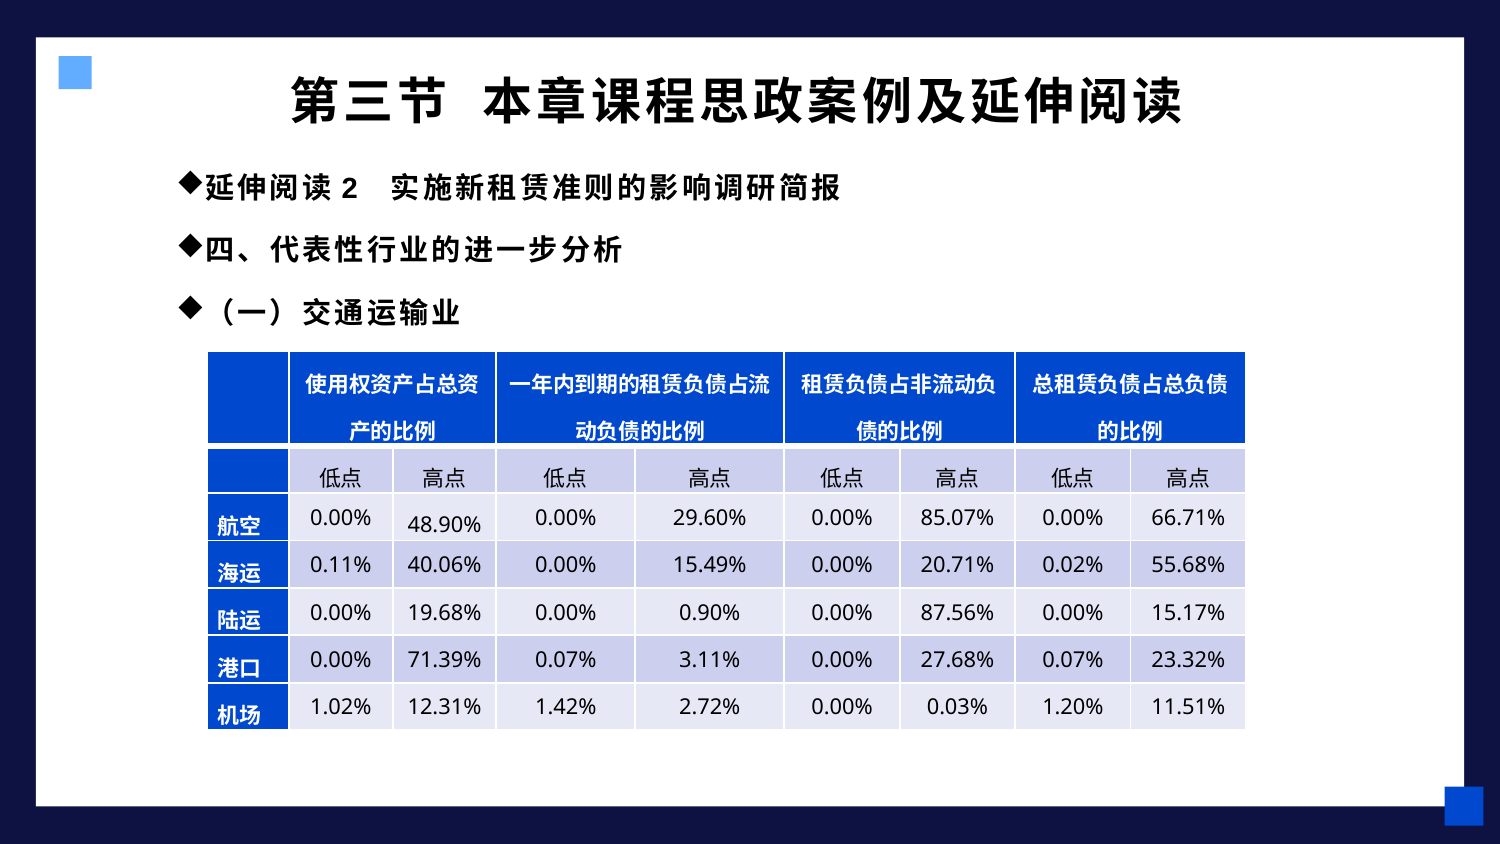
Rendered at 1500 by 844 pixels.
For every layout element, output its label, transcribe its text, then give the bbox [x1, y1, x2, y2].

table_cell 23.32% [1131, 636, 1245, 682]
table_header 总租赁负债占总负债的比例 [1016, 352, 1245, 443]
table_cell 48.90% [394, 494, 495, 540]
table_cell 0.00% [1016, 494, 1130, 540]
table_cell 20.71% [901, 541, 1014, 587]
table_cell 航空 [208, 494, 288, 540]
table_cell 高点 [394, 449, 495, 492]
title 第三节 本章课程思政案例及延伸阅读 [141, 48, 1327, 138]
table_cell [208, 449, 288, 492]
table_header [208, 352, 288, 443]
table_cell 27.68% [901, 636, 1014, 682]
table_cell 0.02% [1016, 541, 1130, 587]
table_cell 1.42% [497, 684, 634, 729]
table_cell 0.00% [497, 589, 634, 634]
list 延伸阅读2 实施新租赁准则的影响调研简报 四、代表性行业的进一步分析 （一）交通运输业 [159, 161, 1388, 586]
table_cell 0.00% [497, 541, 634, 587]
table_cell 0.00% [785, 541, 899, 587]
table_cell 高点 [636, 449, 783, 492]
table_cell 0.00% [1016, 589, 1130, 634]
table_cell 15.17% [1131, 589, 1245, 634]
table_cell 85.07% [901, 494, 1014, 540]
table_cell 高点 [901, 449, 1014, 492]
table_header 使用权资产占总资产的比例 [290, 352, 495, 443]
table_cell 15.49% [636, 541, 783, 587]
table_cell 66.71% [1131, 494, 1245, 540]
table_cell 低点 [785, 449, 899, 492]
table_cell 12.31% [394, 684, 495, 729]
table_cell 0.00% [290, 589, 392, 634]
table_cell 1.02% [290, 684, 392, 729]
table_cell 19.68% [394, 589, 495, 634]
table_cell 海运 [208, 541, 288, 587]
table_cell 71.39% [394, 636, 495, 682]
table_cell 0.00% [785, 494, 899, 540]
table_cell 0.11% [290, 541, 392, 587]
table_cell 0.00% [290, 494, 392, 540]
table_cell 低点 [1016, 449, 1130, 492]
table_cell 机场 [208, 684, 288, 729]
table_cell 高点 [1131, 449, 1245, 492]
table_cell 0.03% [901, 684, 1014, 729]
table_cell 3.11% [636, 636, 783, 682]
table_cell 0.00% [785, 636, 899, 682]
table_cell 0.07% [497, 636, 634, 682]
table_cell 0.07% [1016, 636, 1130, 682]
table_header 租赁负债占非流动负债的比例 [785, 352, 1014, 443]
table_cell 0.00% [497, 494, 634, 540]
table_cell 11.51% [1131, 684, 1245, 729]
table_cell 陆运 [208, 589, 288, 634]
table_cell 87.56% [901, 589, 1014, 634]
table_cell 40.06% [394, 541, 495, 587]
table_cell 1.20% [1016, 684, 1130, 729]
table_cell 低点 [290, 449, 392, 492]
table_cell 29.60% [636, 494, 783, 540]
table_cell 低点 [497, 449, 634, 492]
table_cell 0.90% [636, 589, 783, 634]
table_cell 0.00% [785, 589, 899, 634]
table_cell 0.00% [785, 684, 899, 729]
table_header 一年内到期的租赁负债占流动负债的比例 [497, 352, 783, 443]
table_cell 2.72% [636, 684, 783, 729]
table_cell 0.00% [290, 636, 392, 682]
table_cell 港口 [208, 636, 288, 682]
table_cell 55.68% [1131, 541, 1245, 587]
